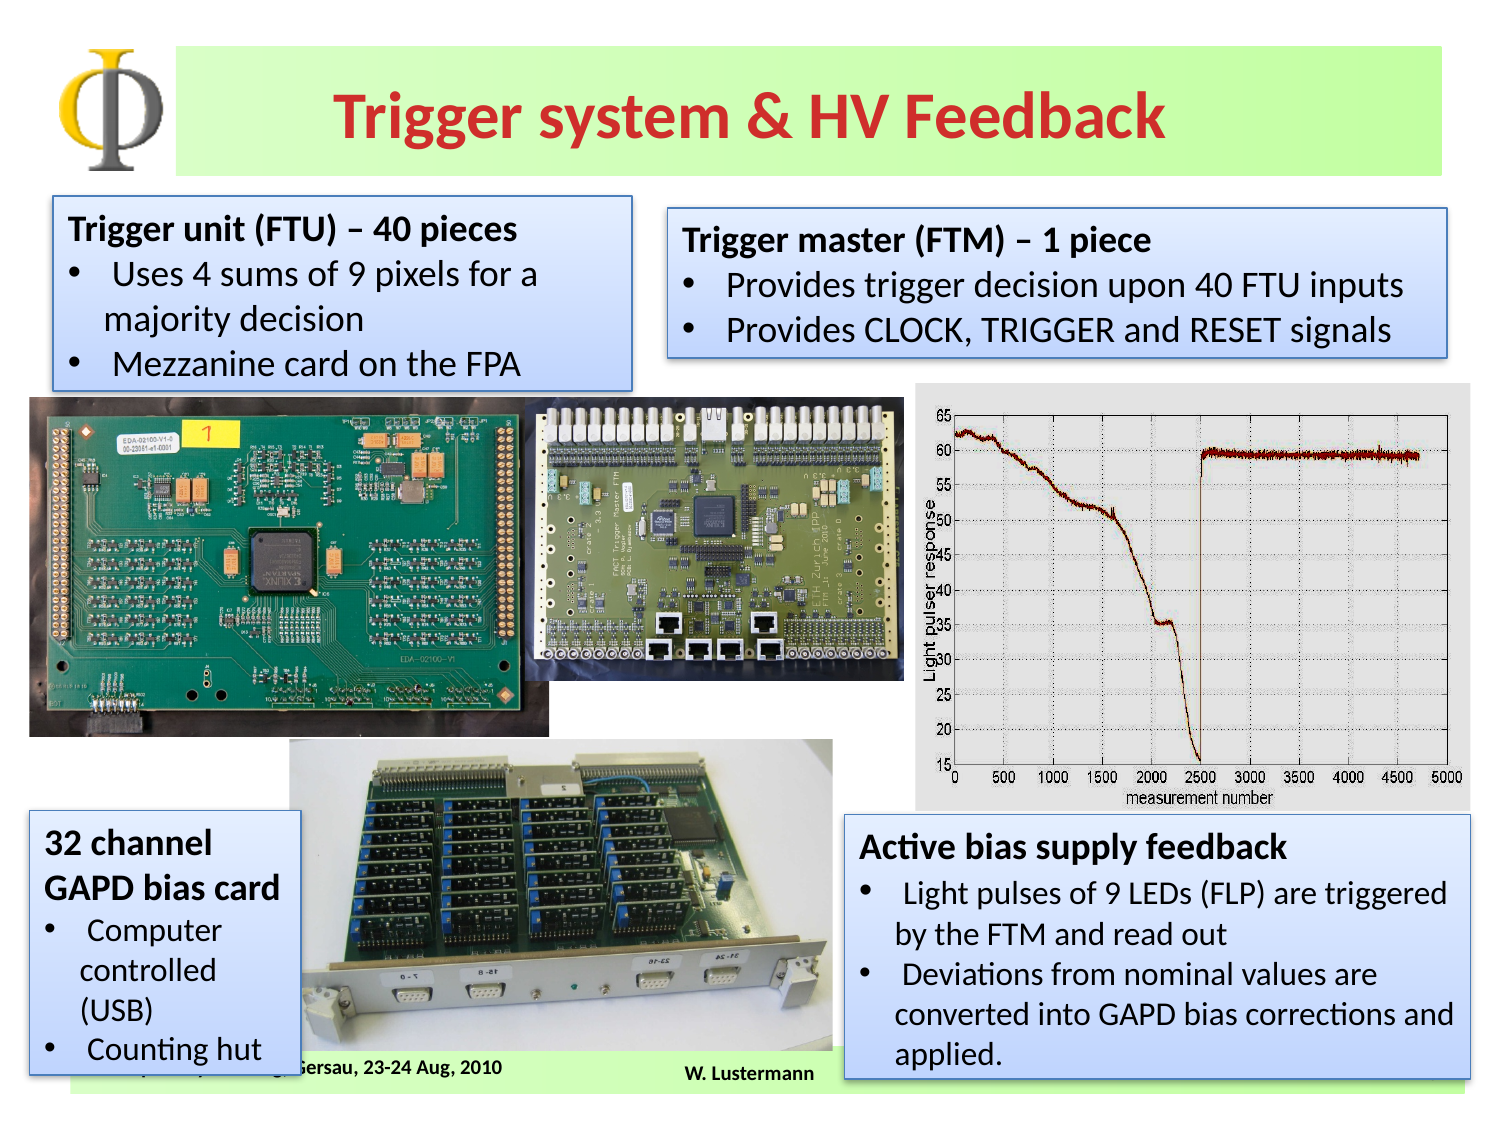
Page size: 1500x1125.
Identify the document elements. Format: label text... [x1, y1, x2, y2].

text_box Active bias supply feedback Light pulses of 9 LEDs (FLP) are triggered by the FTM and read out Deviations from nominal values are converted into GAPD bias corrections and applied. [844, 814, 1471, 1080]
text_box 32 channel GAPD bias card Computer controlled (USB) Counting hut [29, 810, 302, 1076]
text_box Trigger system & HV Feedback [58, 46, 1442, 176]
text_box Trigger unit (FTU) – 40 pieces Uses 4 sums of 9 pixels for a majority decision Mezzanine card on the FPA [52, 195, 633, 392]
picture [29, 396, 904, 737]
picture [915, 383, 1471, 811]
text_box Trigger master (FTM) – 1 piece Provides trigger decision upon 40 FTU inputs Provides CLOCK, TRIGGER and RESET signals [667, 207, 1448, 359]
picture [289, 739, 833, 1052]
